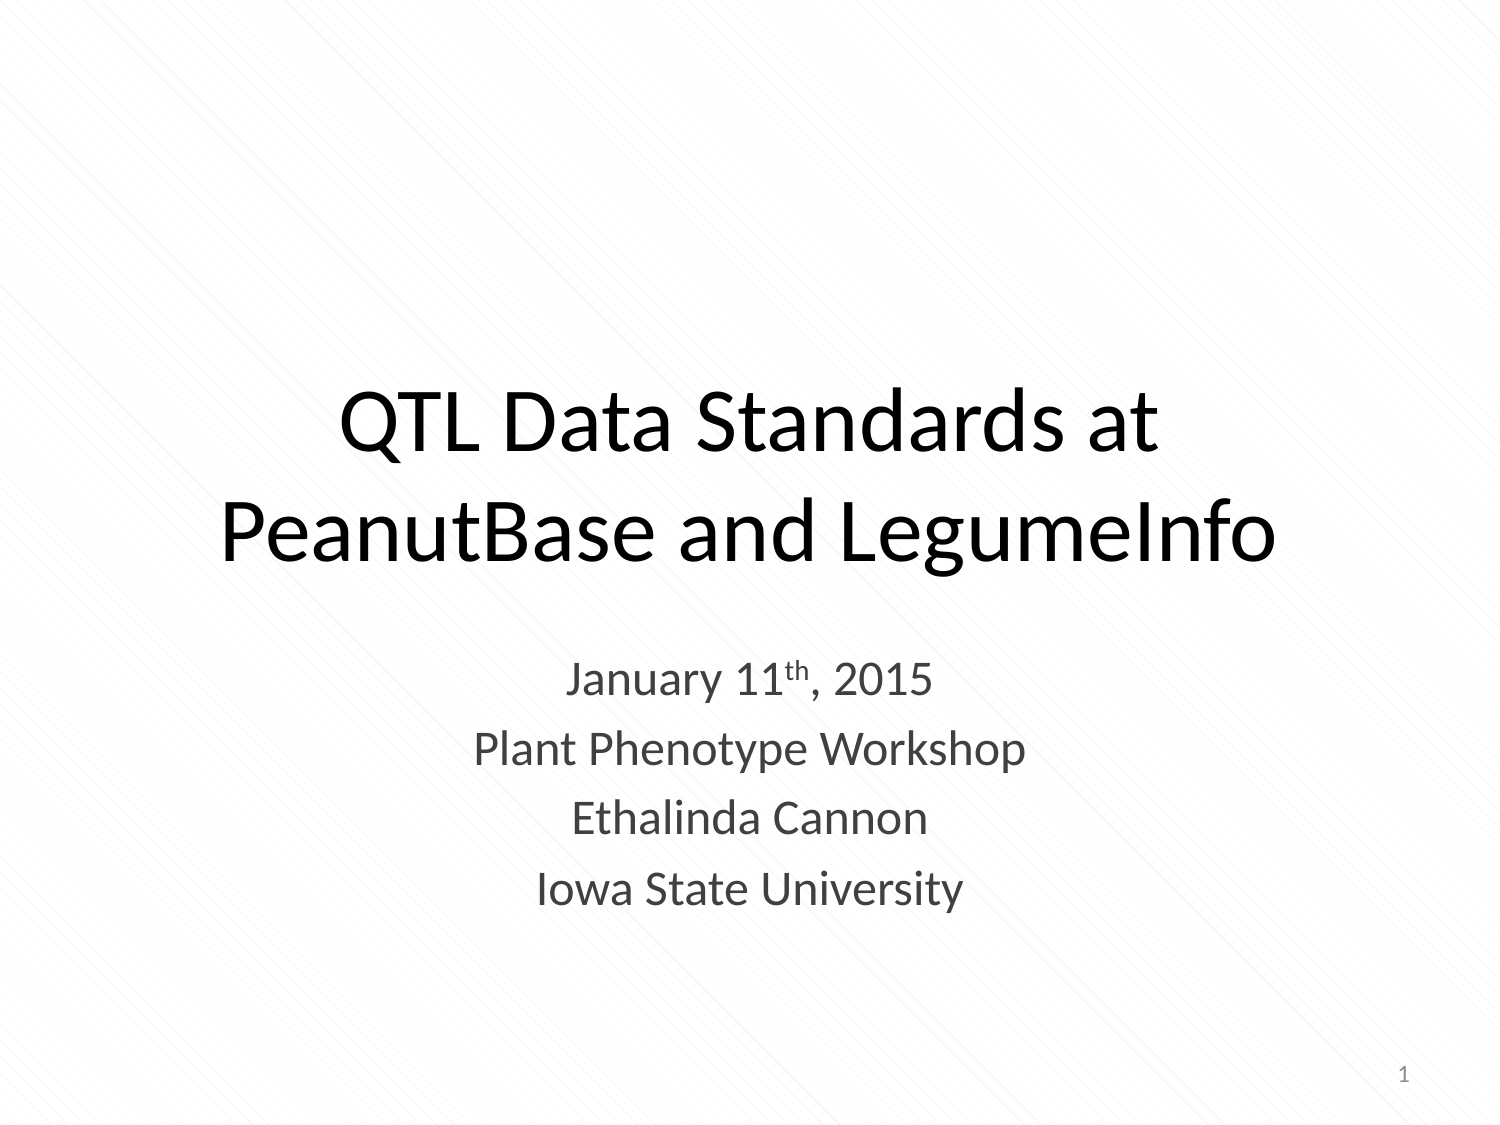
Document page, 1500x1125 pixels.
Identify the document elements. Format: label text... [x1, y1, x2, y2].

slide_number 1 [1074, 1042, 1425, 1103]
subtitle January 11th, 2015 Plant Phenotype Workshop Ethalinda Cannon Iowa State University [225, 637, 1275, 925]
title QTL Data Standards at PeanutBase and LegumeInfo [112, 349, 1388, 591]
